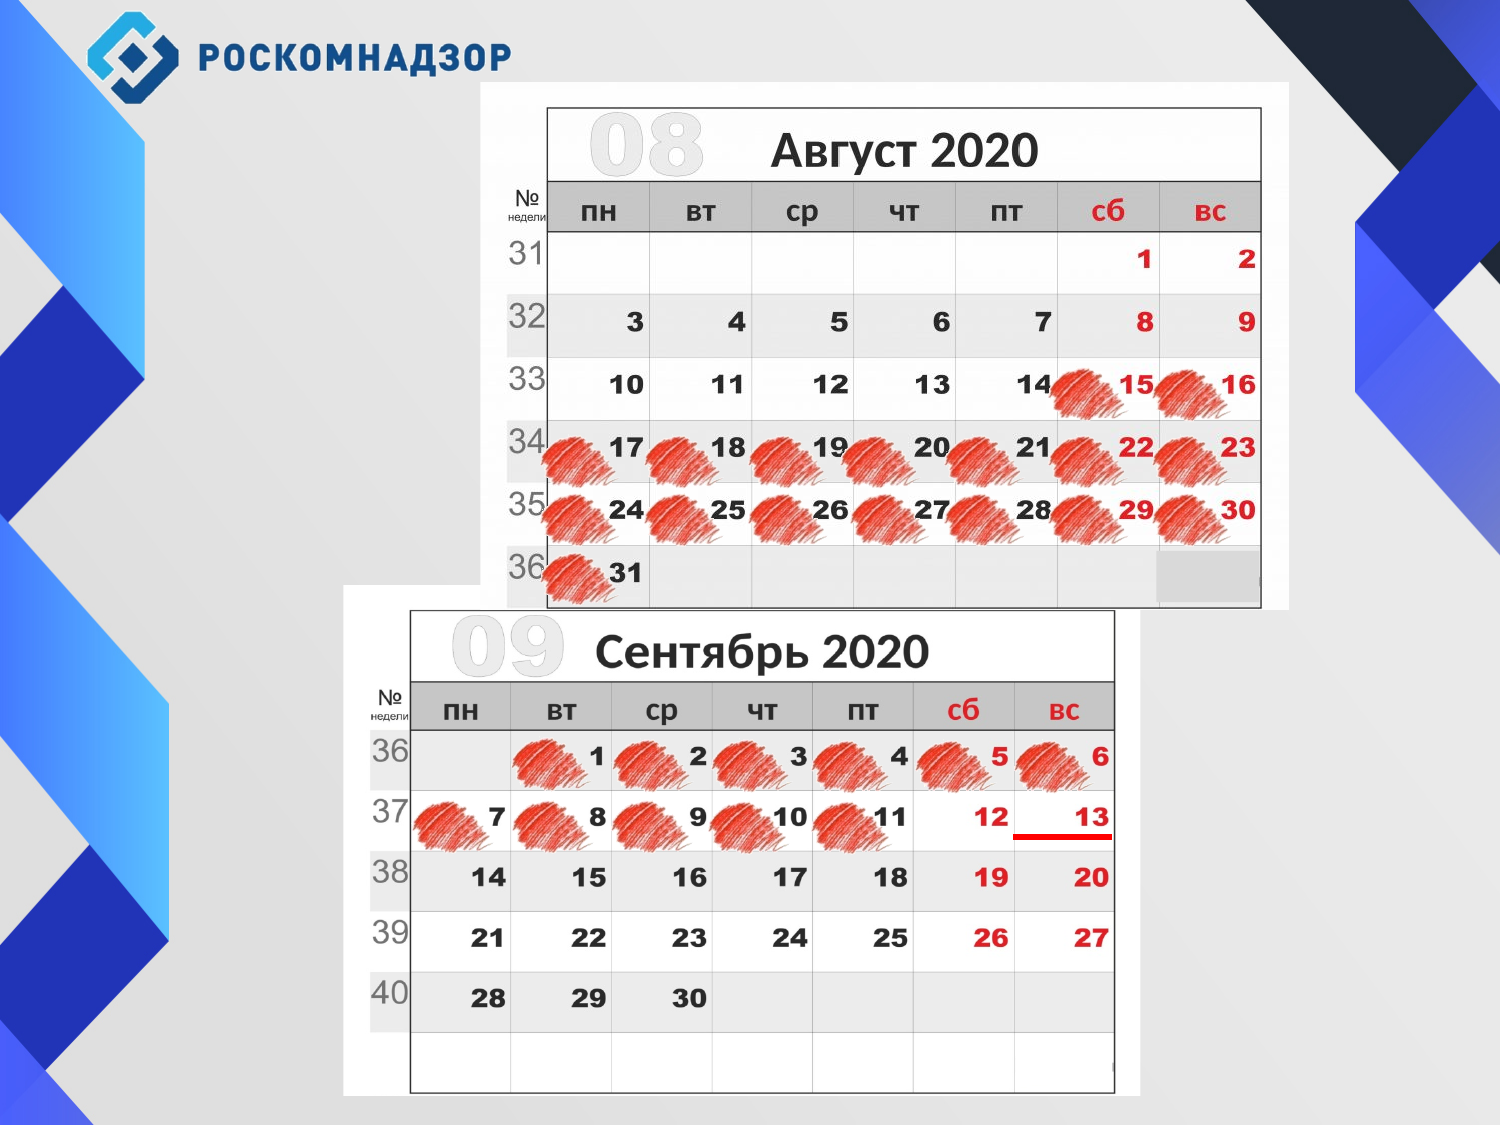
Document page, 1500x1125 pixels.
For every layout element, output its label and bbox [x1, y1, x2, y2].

text_box [480, 81, 1289, 610]
picture [0, 0, 1500, 1125]
text_box [343, 585, 1141, 1096]
